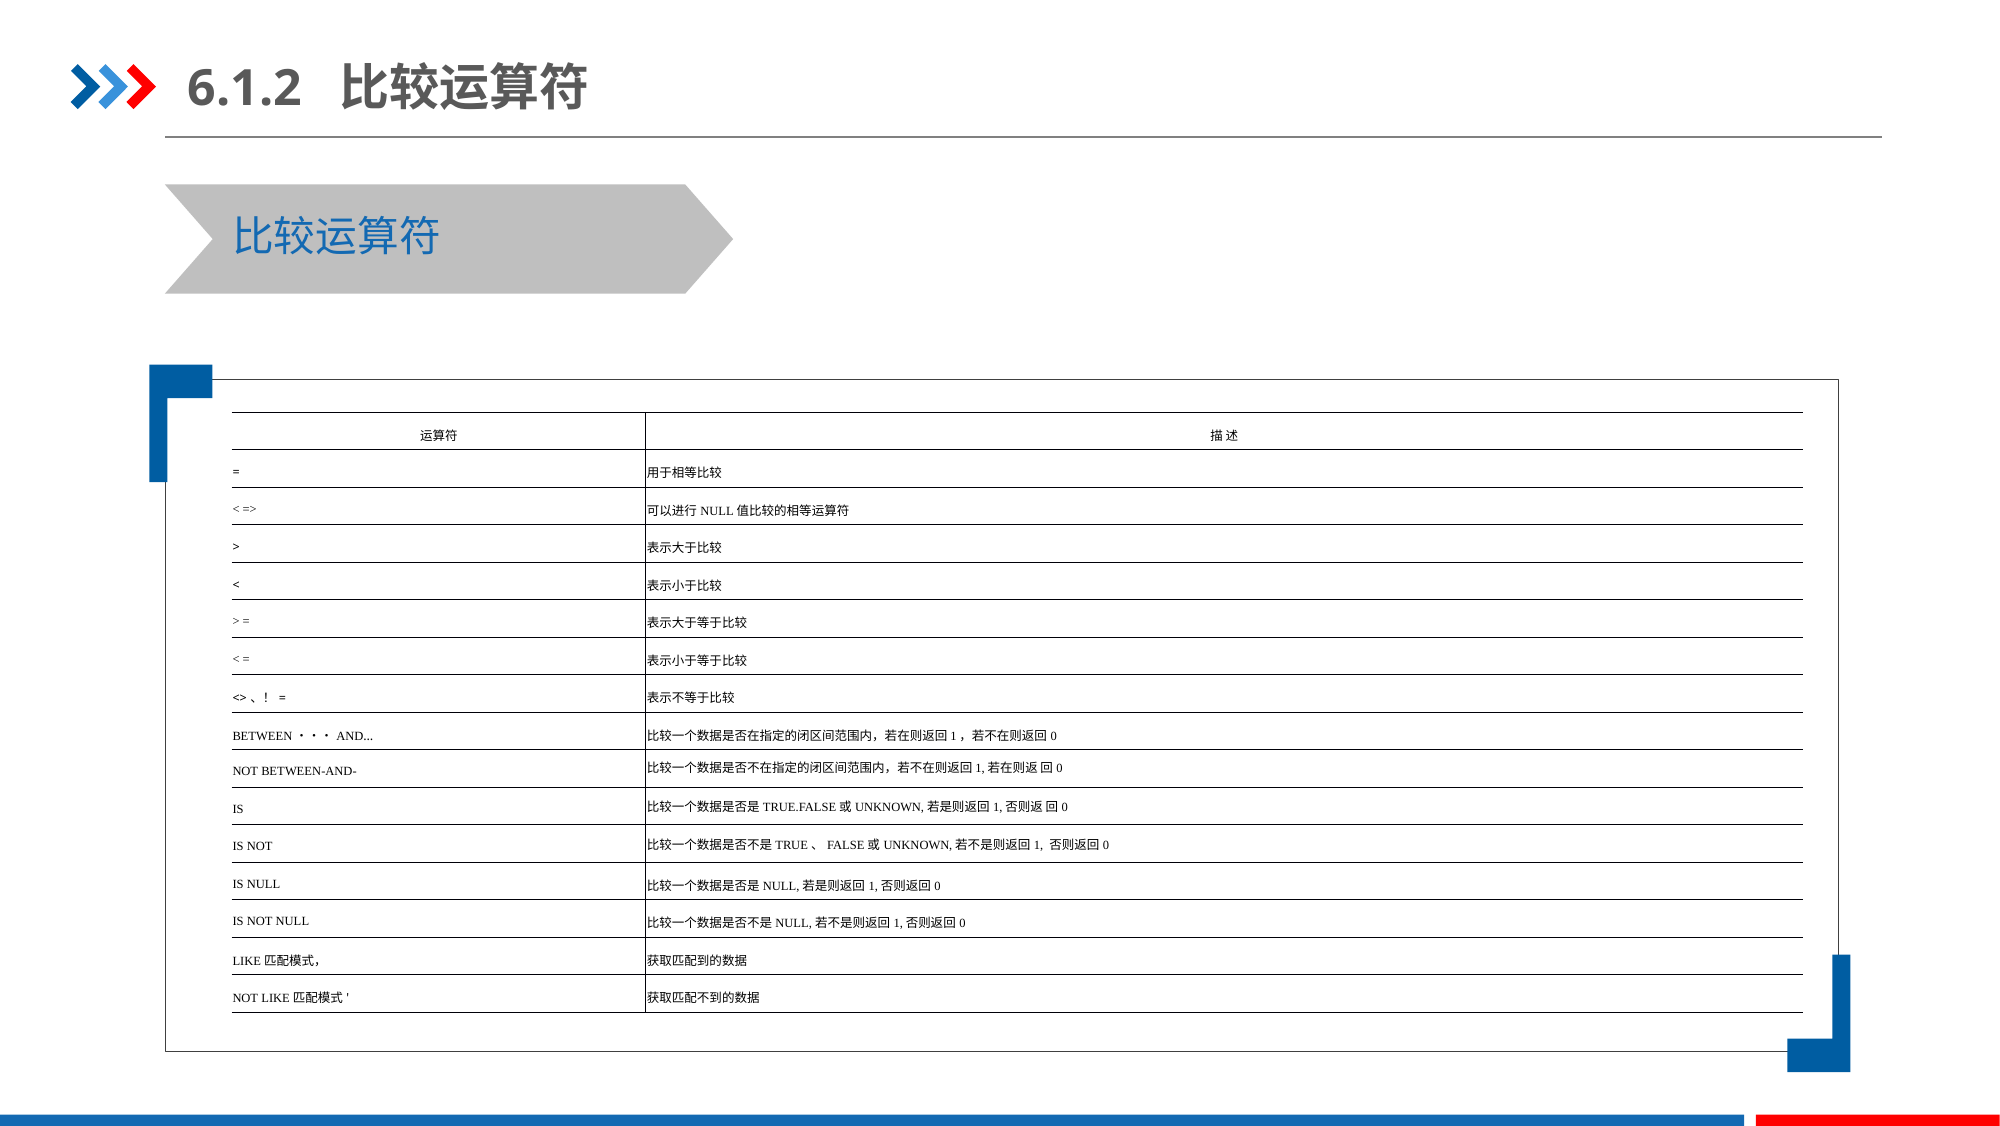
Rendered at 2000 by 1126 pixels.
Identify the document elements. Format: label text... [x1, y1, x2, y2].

table_cell < [232, 563, 645, 599]
table_cell 表示不等于比较 [646, 675, 1803, 712]
table_cell 获取匹配不到的数据 [646, 975, 1803, 1012]
table_cell 比较一个数据是否不是TRUE、FALSE或UNKNOWN,若不是则返回1, 否则返回0 [646, 825, 1803, 862]
table_cell 表示大于比较 [646, 525, 1803, 562]
table_cell IS NULL [232, 863, 645, 899]
table_cell > = [232, 600, 645, 637]
text_box [164, 184, 734, 294]
table_cell IS [232, 788, 645, 824]
text_box 6.1.2 比较运算符 [187, 43, 827, 127]
table_cell < => [232, 488, 645, 524]
table_cell LIKE匹配模式， [232, 938, 645, 974]
table_cell 表示小于比较 [646, 563, 1803, 599]
table_cell 比较一个数据是否不是NULL,若不是则返回1,否则返回0 [646, 900, 1803, 937]
table_cell 用于相等比较 [646, 450, 1803, 487]
table_cell < = [232, 638, 645, 674]
table_cell 表示大于等于比较 [646, 600, 1803, 637]
text_box [147, 363, 215, 484]
text_box [1785, 953, 1852, 1074]
table_cell <>、！= [232, 675, 645, 712]
table_cell 比较一个数据是否不在指定的闭区间范围内，若不在则返回1,若在则返 回0 [646, 750, 1803, 787]
table_cell 比较一个数据是否在指定的闭区间范围内，若在则返回1，若不在则返回0 [646, 713, 1803, 749]
table_cell = [232, 450, 645, 487]
text_box 比较运算符 [217, 202, 456, 267]
table_cell 比较一个数据是否是NULL,若是则返回1,否则返回0 [646, 863, 1803, 899]
table_cell IS NOT NULL [232, 900, 645, 937]
table_cell 获取匹配到的数据 [646, 938, 1803, 974]
table_cell 比较一个数据是否是TRUE.FALSE或UNKNOWN,若是则返回1,否则返 回0 [646, 788, 1803, 824]
table_cell 表示小于等于比较 [646, 638, 1803, 674]
table_cell BETWEEN・・・AND… [232, 713, 645, 749]
table_cell 可以进行NULL值比较的相等运算符 [646, 488, 1803, 524]
table_header 运算符 [232, 413, 645, 449]
table_cell NOT LIKE匹配模式' [232, 975, 645, 1012]
table_cell NOT BETWEEN-AND- [232, 750, 645, 787]
text_box [163, 378, 1841, 1053]
table_header 描 述 [646, 413, 1803, 449]
table_cell IS NOT [232, 825, 645, 862]
table_cell > [232, 525, 645, 562]
